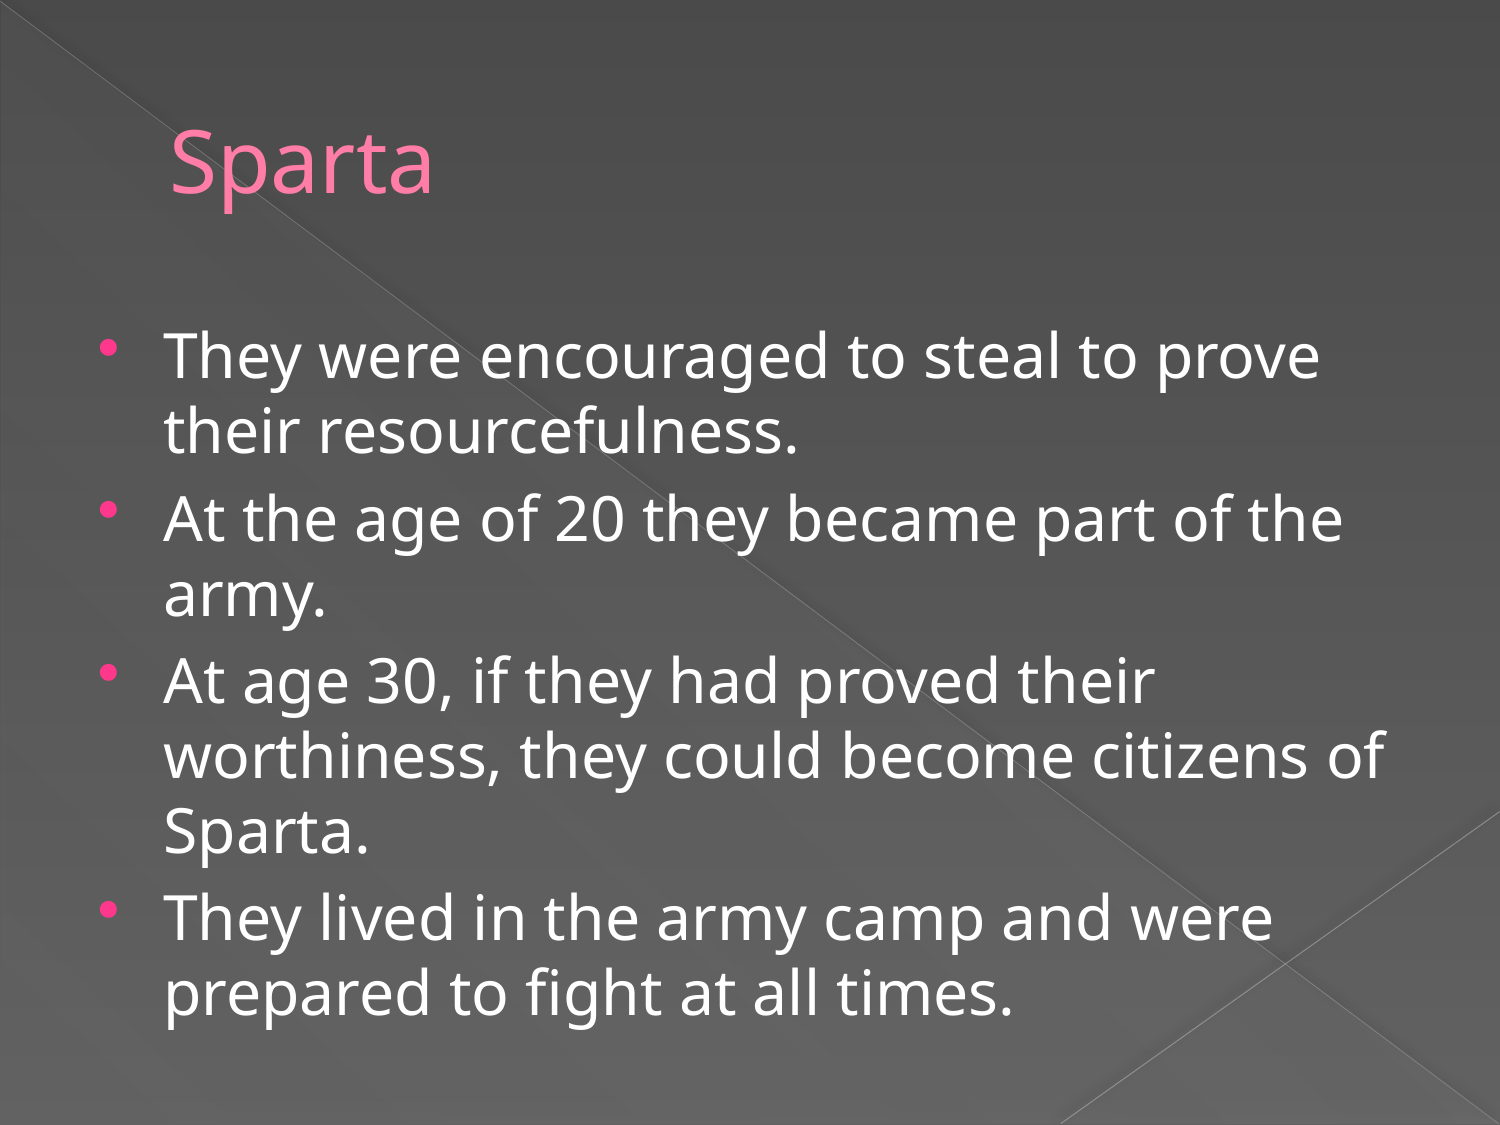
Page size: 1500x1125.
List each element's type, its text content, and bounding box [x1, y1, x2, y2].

title Sparta [75, 43, 1425, 274]
list They were encouraged to steal to prove their resourcefulness. At the age of 20 they became part of the army. At age 30, if they had proved their worthiness, they could become citizens of Sparta. They lived in the army camp and were prepared to fight at all times. [75, 308, 1425, 1059]
